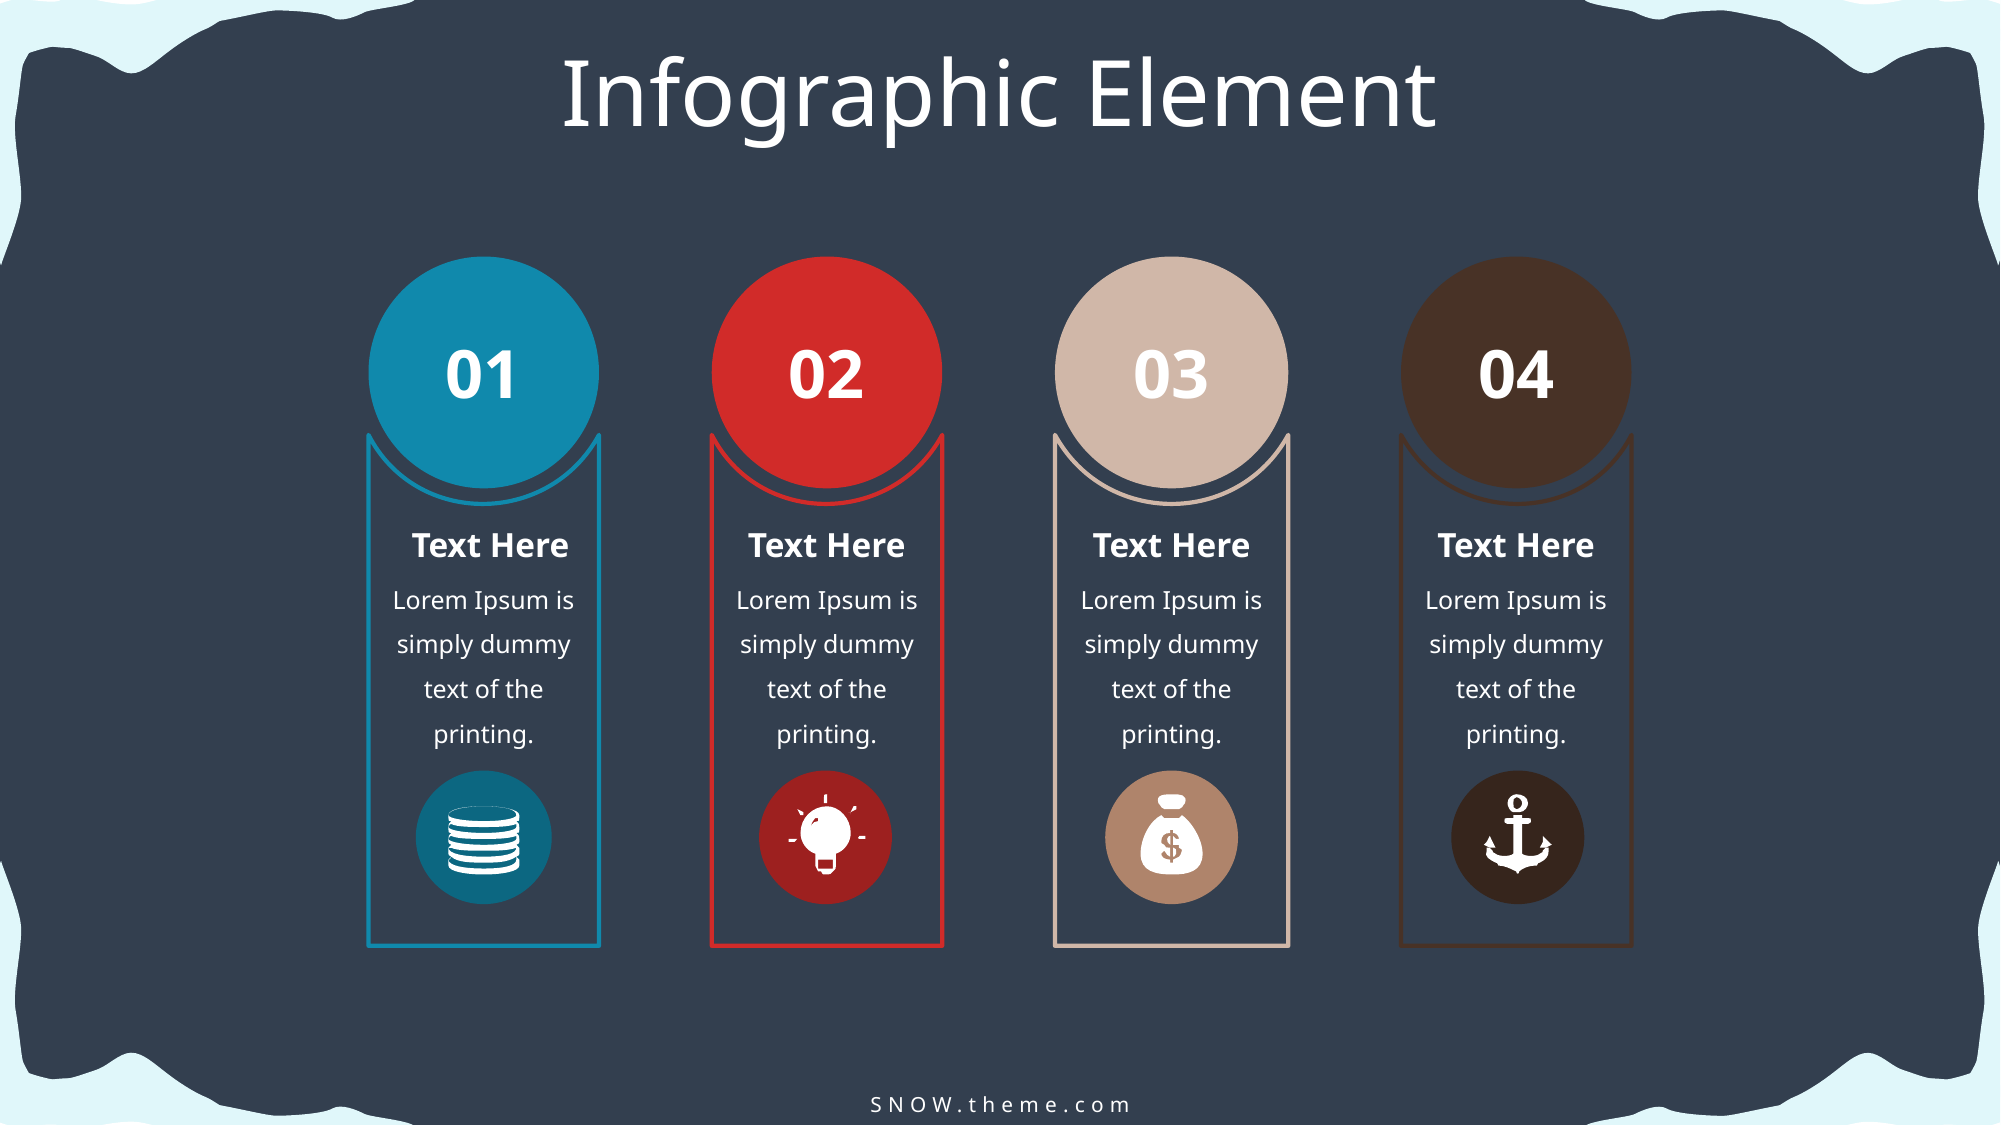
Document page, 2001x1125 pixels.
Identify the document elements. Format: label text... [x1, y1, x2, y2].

text_box Text Here [1077, 516, 1266, 561]
text_box [1105, 770, 1239, 905]
text_box [1054, 434, 1289, 946]
text_box Text Here [733, 516, 921, 572]
text_box Text Here [1422, 516, 1610, 561]
text_box 01 [430, 324, 537, 420]
text_box [368, 434, 599, 946]
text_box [788, 794, 866, 875]
text_box [759, 770, 892, 905]
text_box [711, 256, 943, 489]
text_box 04 [1463, 324, 1570, 420]
text_box Lorem Ipsum is simply dummy text of the printing. [1418, 561, 1614, 757]
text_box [1140, 794, 1203, 875]
text_box Lorem Ipsum is simply dummy text of the printing. [386, 561, 581, 757]
text_box Infographic Element [546, 27, 1454, 153]
text_box 02 [773, 324, 880, 420]
text_box 03 [1118, 324, 1225, 420]
text_box [448, 806, 520, 875]
text_box [1401, 256, 1632, 489]
text_box [1401, 434, 1632, 946]
text_box [415, 770, 552, 905]
text_box Text Here [396, 516, 585, 572]
text_box [1054, 256, 1289, 489]
text_box [711, 434, 943, 946]
text_box [1451, 770, 1585, 905]
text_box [1483, 794, 1552, 875]
text_box Lorem Ipsum is simply dummy text of the printing. [729, 561, 925, 757]
text_box [368, 256, 599, 489]
text_box Lorem Ipsum is simply dummy text of the printing. [1074, 561, 1269, 757]
